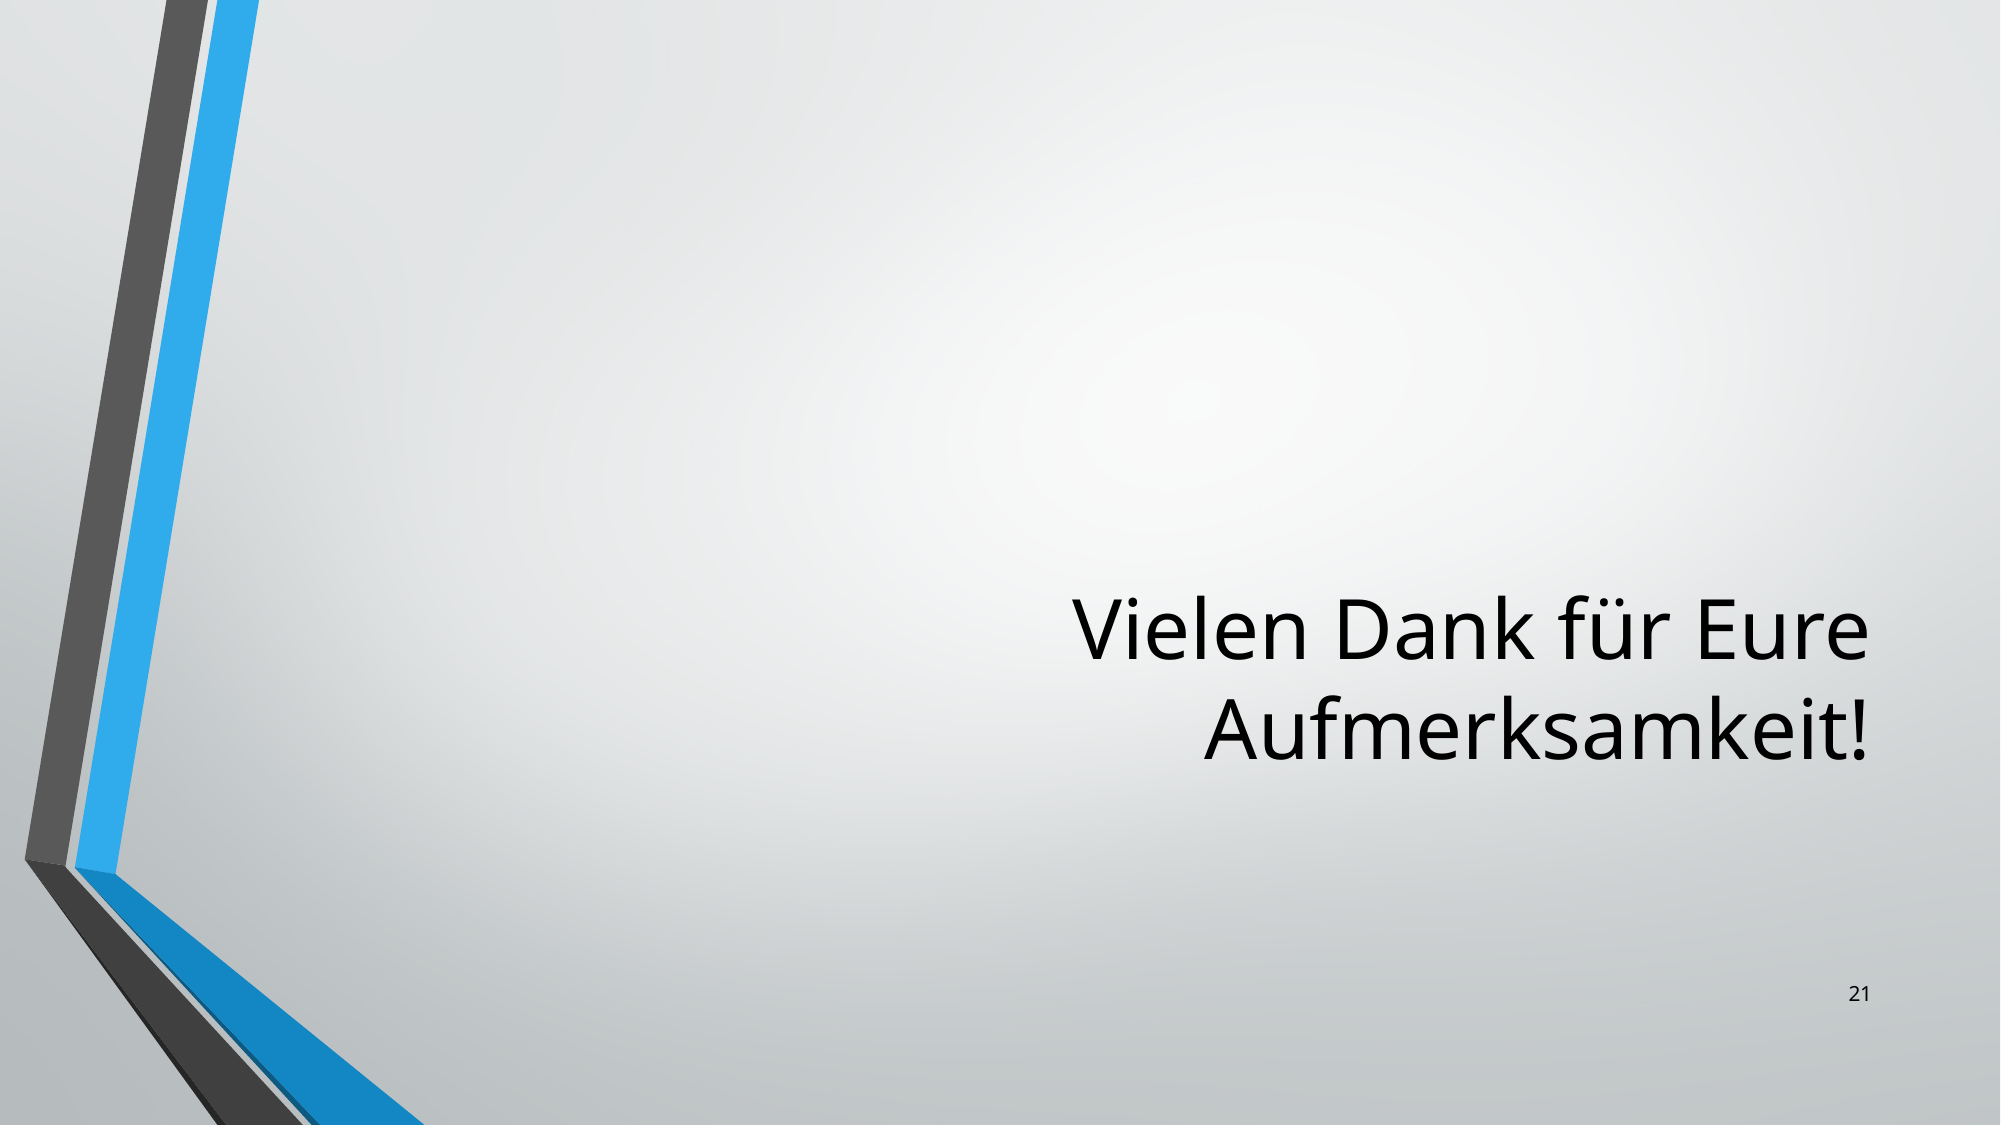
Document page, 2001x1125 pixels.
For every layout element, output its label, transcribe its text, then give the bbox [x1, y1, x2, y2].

slide_number 21 [1796, 965, 1887, 1025]
title Vielen Dank für Eure Aufmerksamkeit! [421, 437, 1887, 784]
